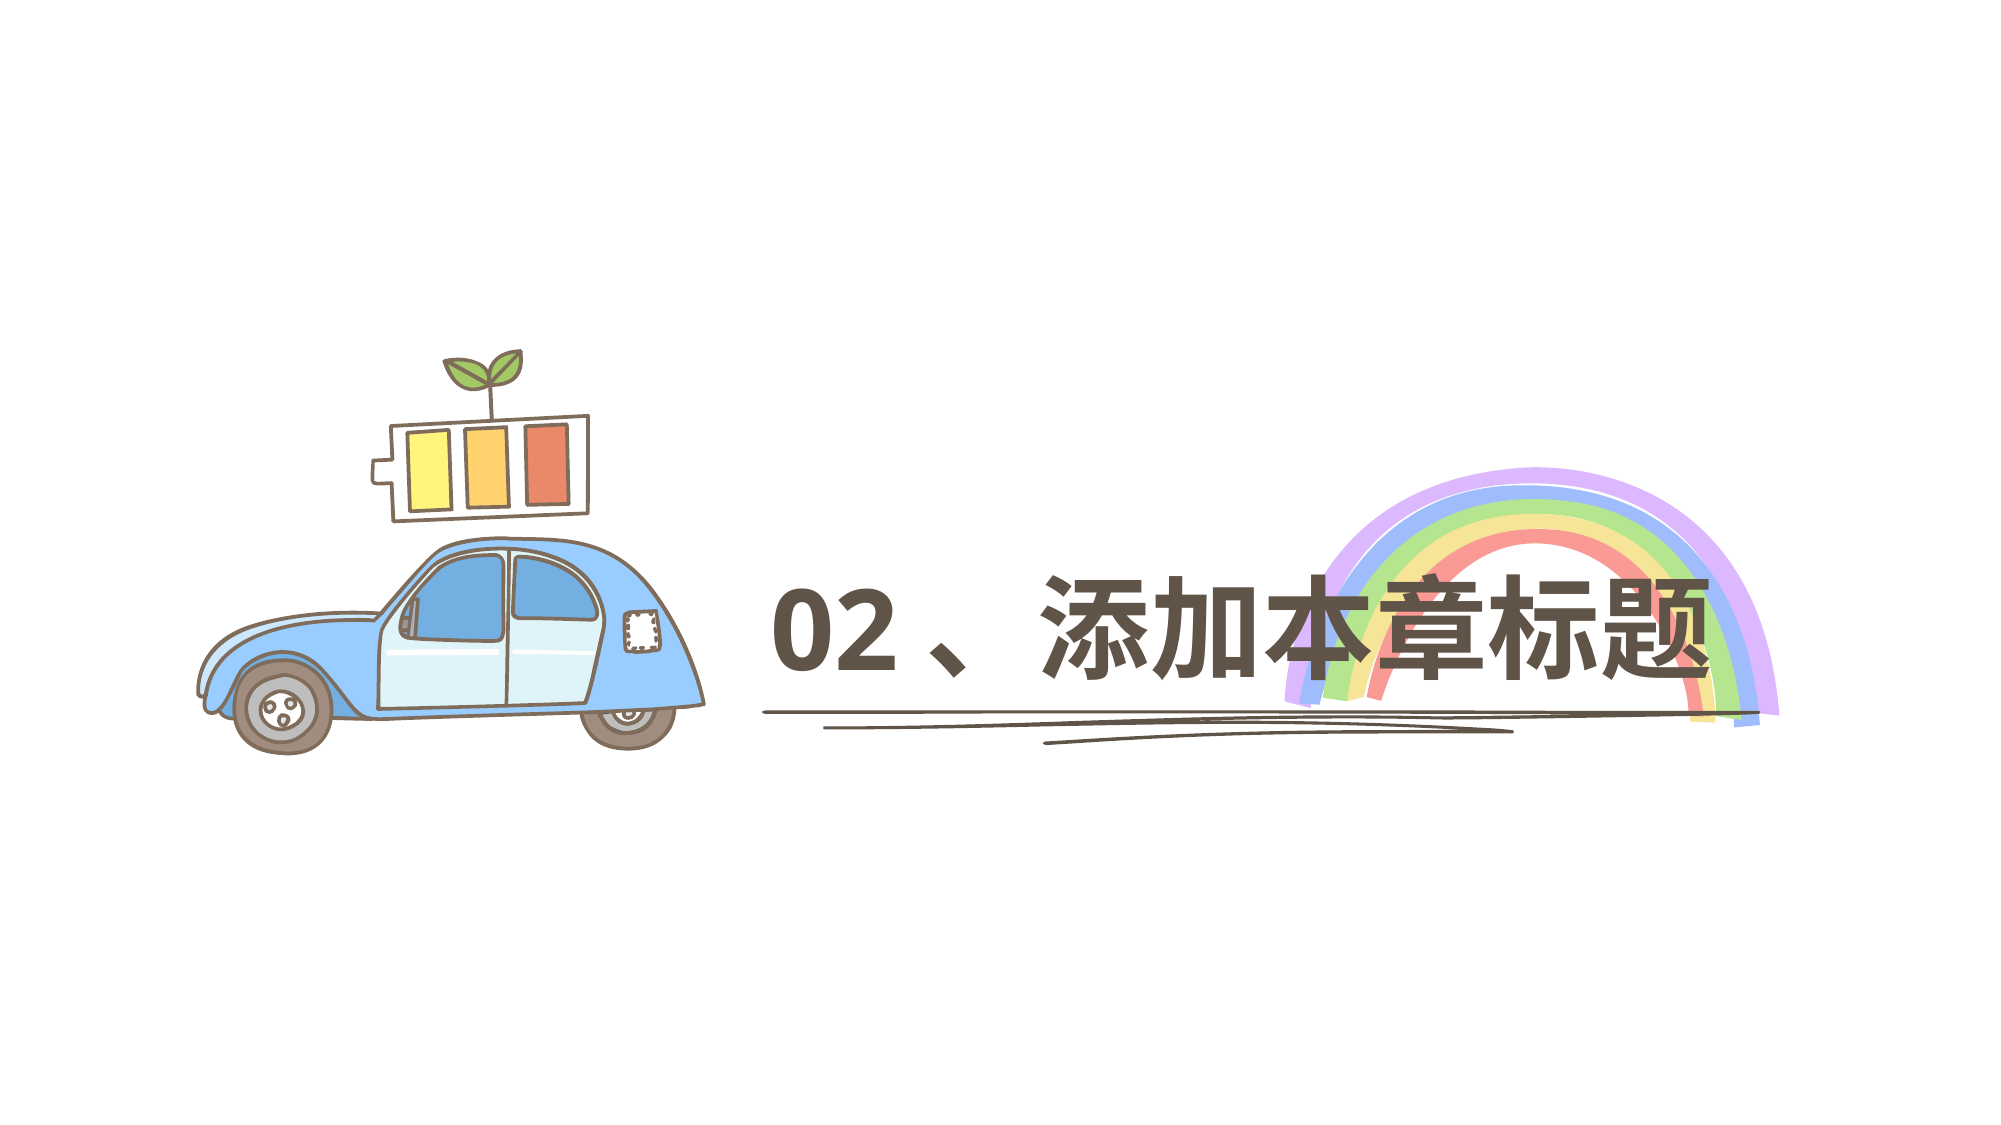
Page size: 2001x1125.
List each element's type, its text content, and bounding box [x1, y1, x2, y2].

text_box 02、添加本章标题 [755, 550, 1296, 701]
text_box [241, 301, 648, 811]
text_box [823, 715, 1296, 730]
text_box [1042, 730, 1296, 746]
text_box [761, 710, 1296, 714]
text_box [1296, 321, 1787, 855]
